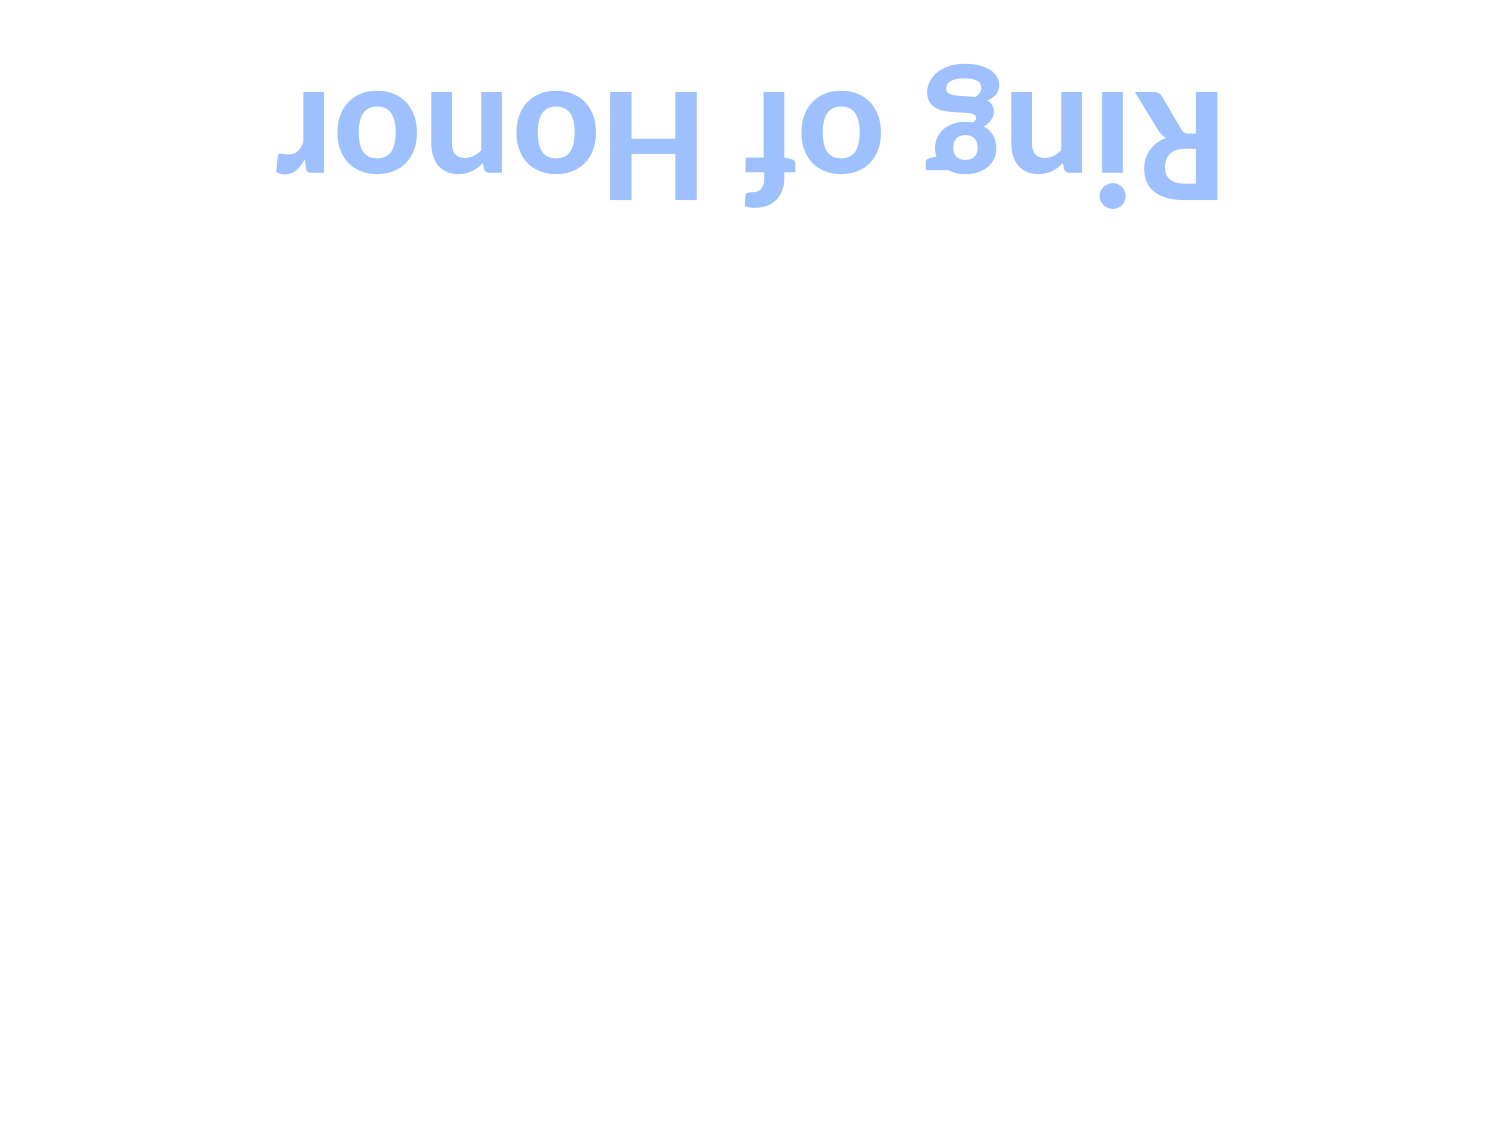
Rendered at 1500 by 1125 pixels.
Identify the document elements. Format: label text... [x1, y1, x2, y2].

text_box Ring of Honor [0, 52, 1500, 268]
